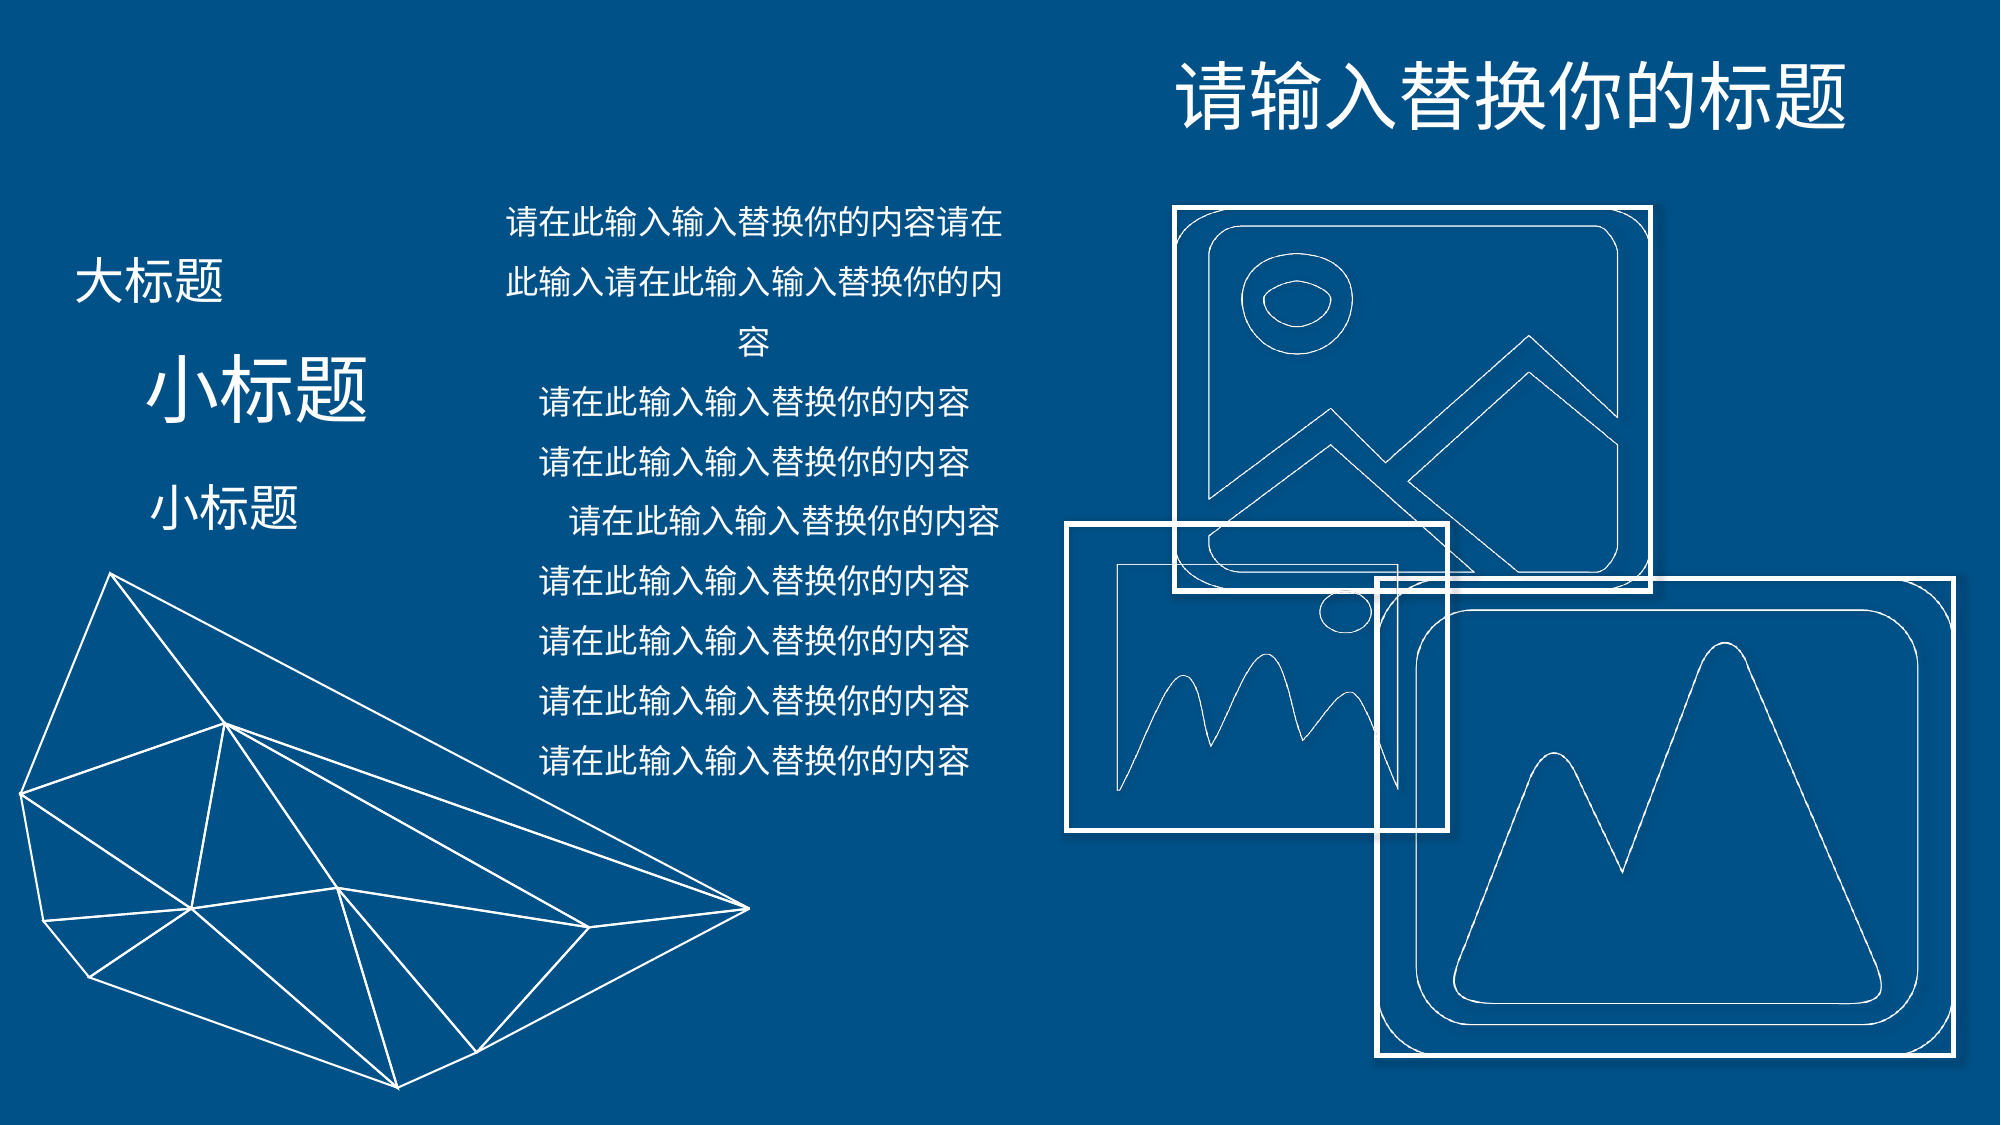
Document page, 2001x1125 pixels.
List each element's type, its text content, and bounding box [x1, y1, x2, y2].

text_box [1066, 523, 1449, 831]
text_box 小标题 [105, 297, 410, 396]
text_box 大标题 [0, 219, 302, 318]
text_box 请在此输入输入替换你的内容请在此输入请在此输入输入替换你的内容 请在此输入输入替换你的内容 请在此输入输入替换你的内容 请在此输入输入替换你的内容 请在此输入输入替换你的内容 请在此输入输入替换你的内容 请在此输入输入替换你的内容 请在此输入输入替换你的内容 [497, 181, 1012, 831]
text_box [20, 573, 750, 1088]
text_box 小标题 [72, 446, 377, 545]
text_box [1174, 207, 1652, 592]
text_box [1376, 577, 1954, 1056]
text_box 请输入替换你的标题 [1158, 41, 1865, 147]
